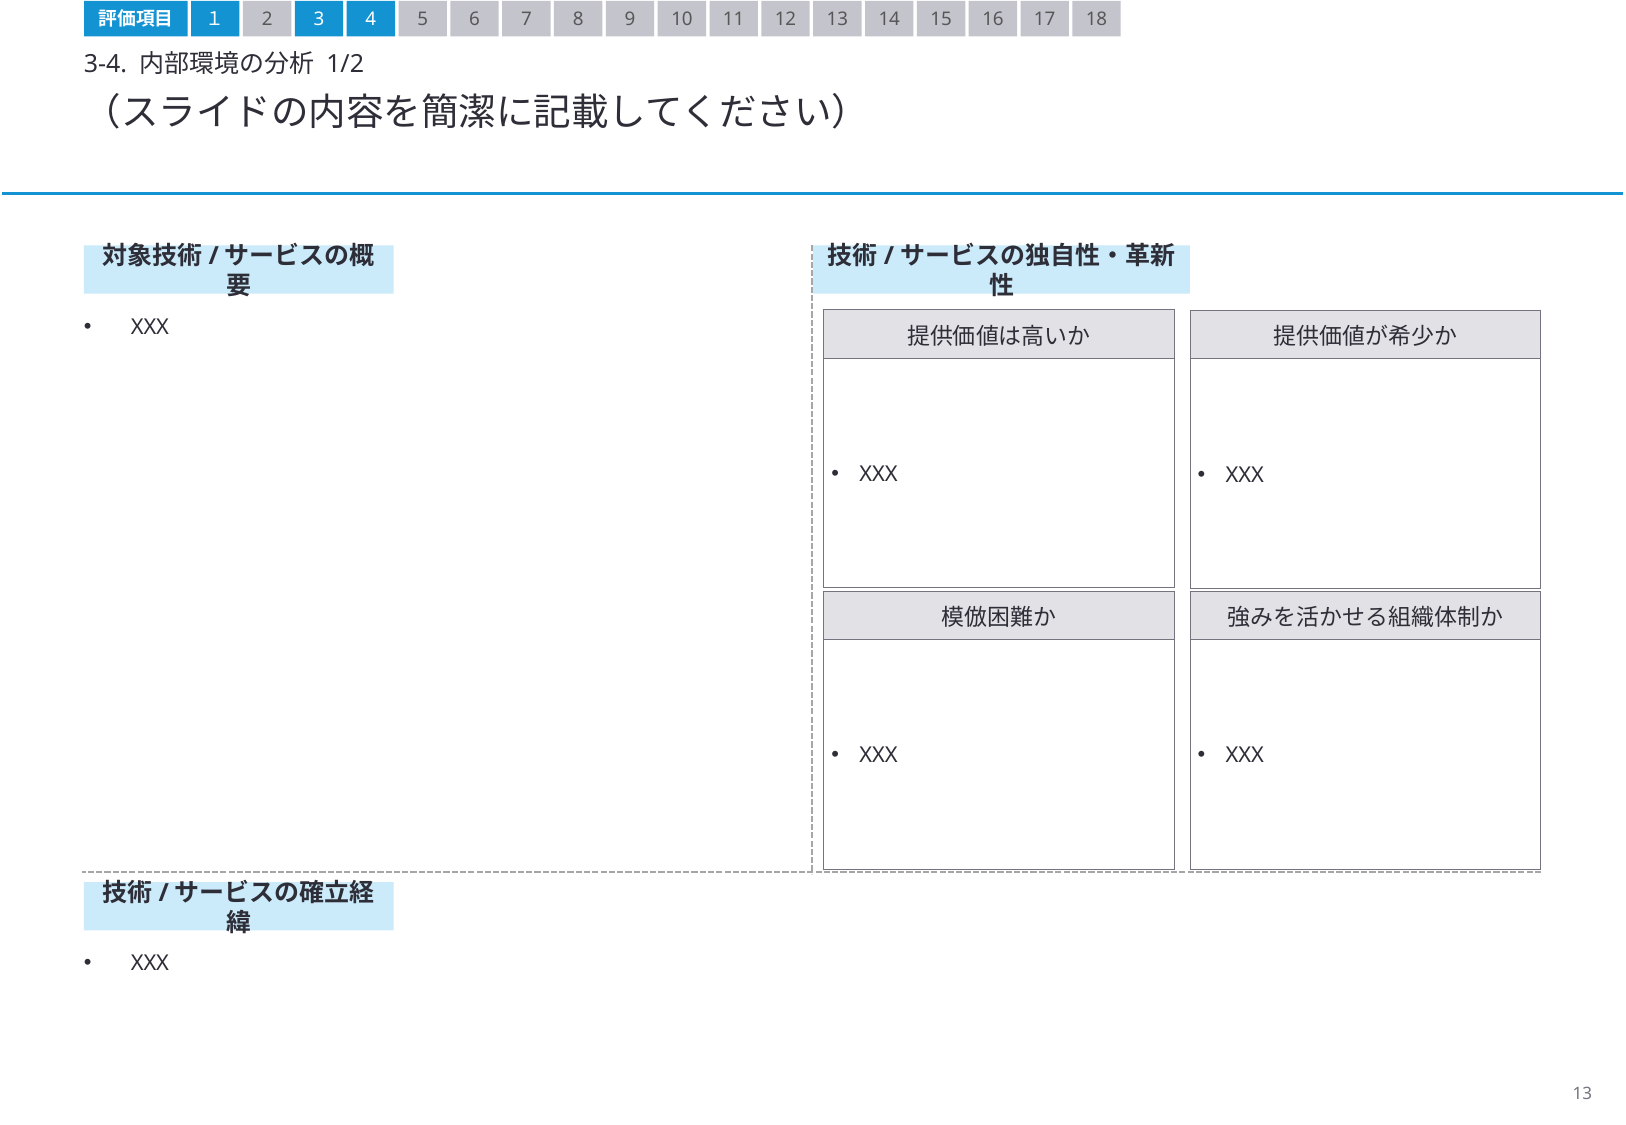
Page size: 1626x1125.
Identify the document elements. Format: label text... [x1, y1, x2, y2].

table_header 模倣困難か [824, 592, 1174, 639]
table_header 提供価値が希少か [1191, 311, 1540, 358]
table_cell XXX [824, 359, 1174, 587]
text_box XXX [83, 938, 1543, 1065]
list （スライドの内容を簡潔に記載してください） [84, 83, 1543, 183]
text_box XXX [83, 302, 788, 856]
table_header 強みを活かせる組織体制か [1191, 592, 1540, 639]
text_box 技術/サービスの独自性・革新性 [812, 244, 1191, 295]
text_box 技術/サービスの確立経緯 [83, 881, 395, 931]
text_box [83, 0, 1122, 37]
table_cell XXX [1191, 640, 1540, 869]
text_box 対象技術/サービスの概要 [83, 244, 395, 295]
table_header 提供価値は高いか [824, 310, 1174, 358]
table_cell XXX [824, 640, 1174, 869]
list 3-4. 内部環境の分析 1/2 [84, 40, 1543, 82]
table_cell XXX [1191, 359, 1540, 588]
